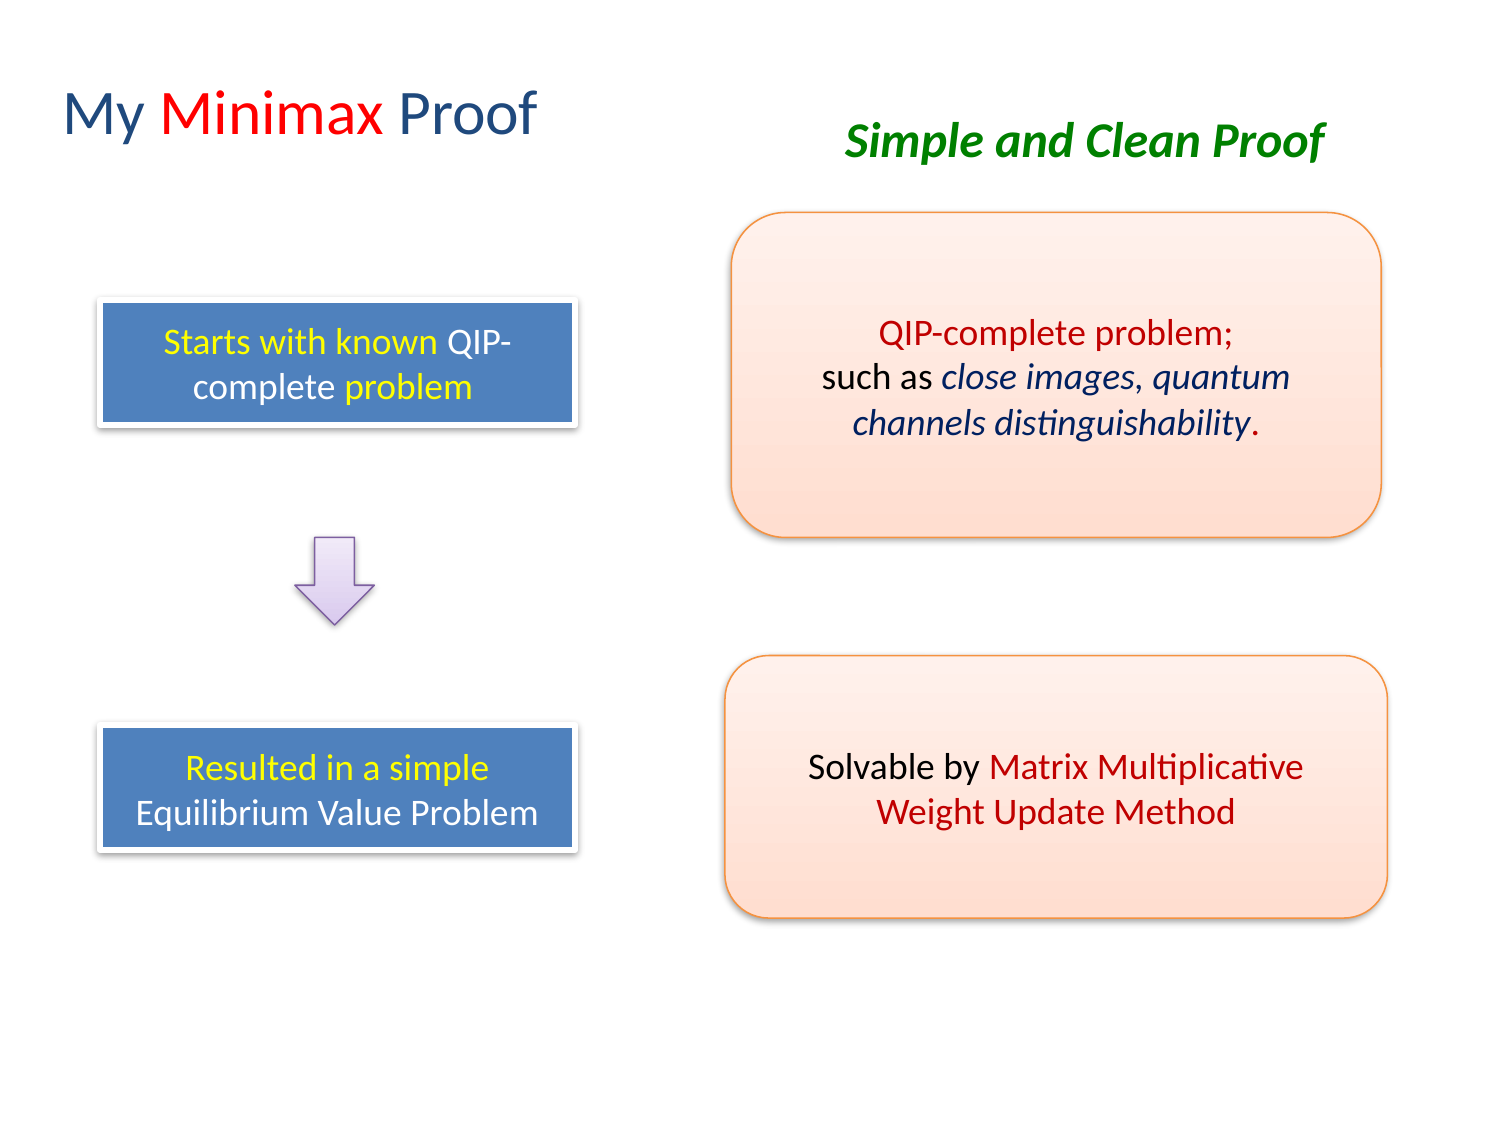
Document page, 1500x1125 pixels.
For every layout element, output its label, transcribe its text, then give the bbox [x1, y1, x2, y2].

text_box QIP-complete problem; such as close images, quantum channels distinguishability. [730, 211, 1383, 539]
text_box [294, 536, 376, 626]
text_box Solvable by Matrix Multiplicative Weight Update Method [724, 654, 1389, 919]
text_box Starts with known QIP-complete problem [97, 297, 578, 428]
text_box Resulted in a simple Equilibrium Value Problem [97, 722, 578, 853]
text_box Simple and Clean Proof [830, 100, 1340, 176]
text_box My Minimax Proof [62, 62, 1425, 147]
